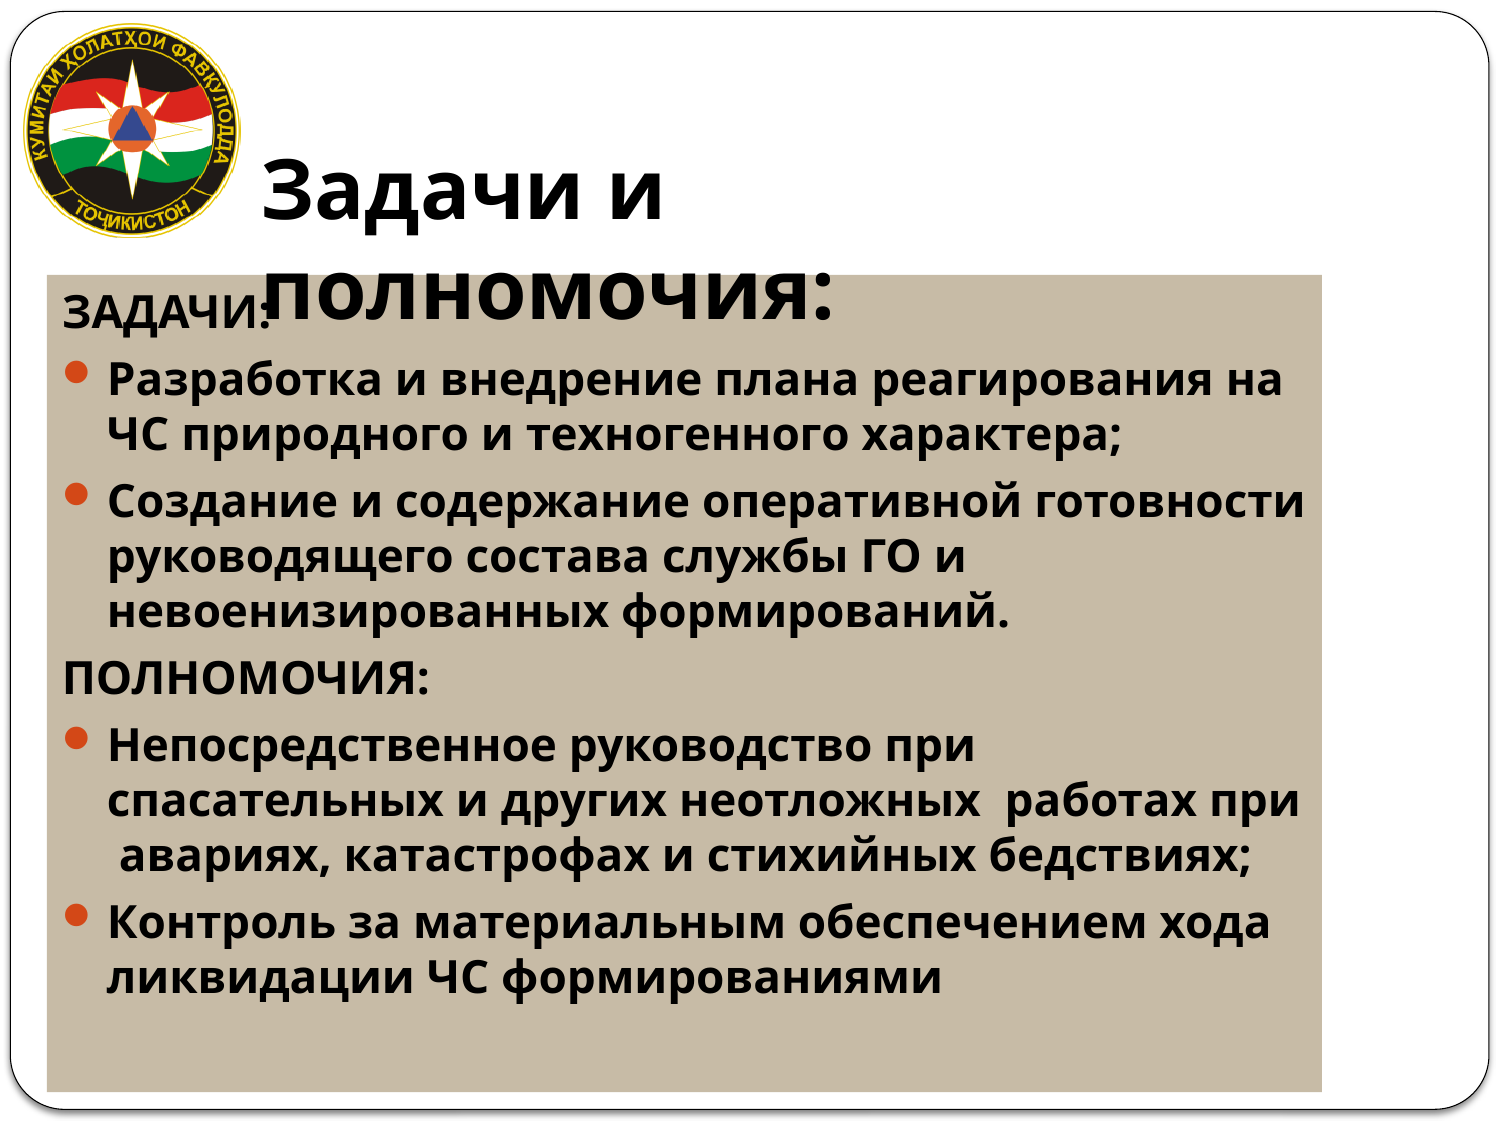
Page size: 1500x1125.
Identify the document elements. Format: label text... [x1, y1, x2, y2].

text_box Задачи и полномочия: [246, 128, 1172, 344]
list ЗАДАЧИ: Разработка и внедрение плана реагирования на ЧС природного и техногенного характера; Создание и содержание оперативной готовности руководящего состава службы ГО и невоенизированных формирований. ПОЛНОМОЧИЯ: Непосредственное руководство при спасательных и других неотложных работах при авариях, катастрофах и стихийных бедствиях; Контроль за материальным обеспечением хода ликвидации ЧС формированиями [46, 274, 1323, 1093]
picture [23, 23, 241, 239]
